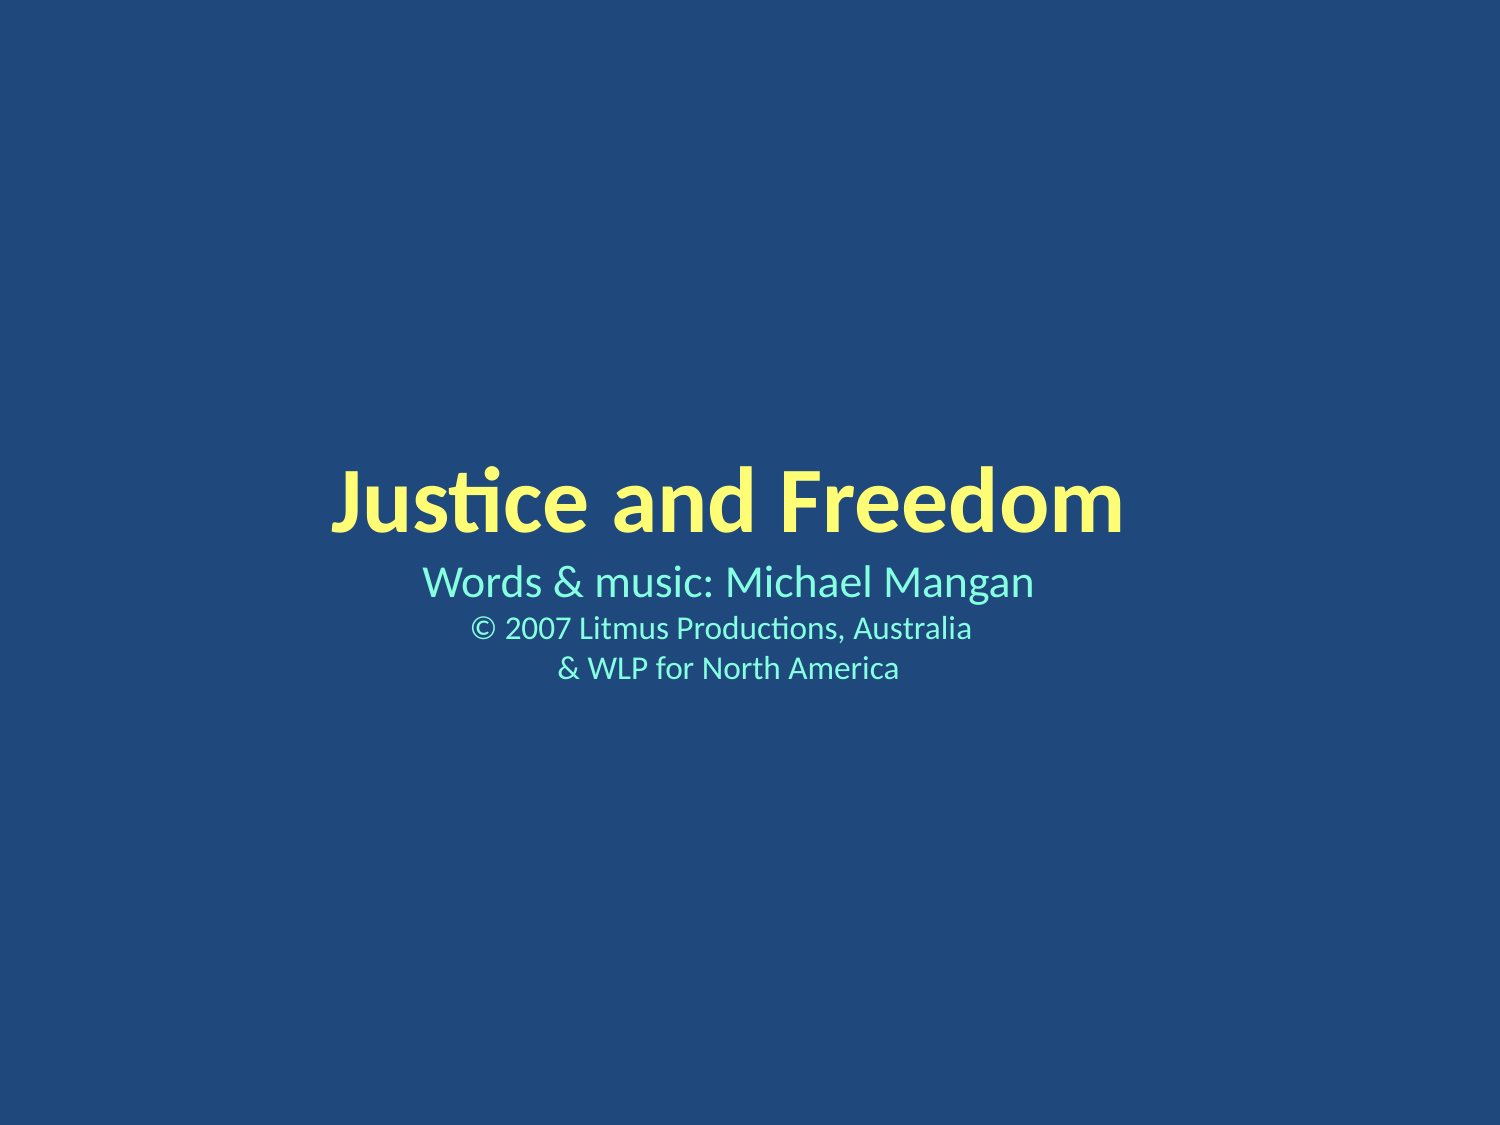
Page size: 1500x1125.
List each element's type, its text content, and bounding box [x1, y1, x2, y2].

text_box Justice and Freedom Words & music: Michael Mangan © 2007 Litmus Productions, Australia & WLP for North America [41, 403, 1417, 722]
